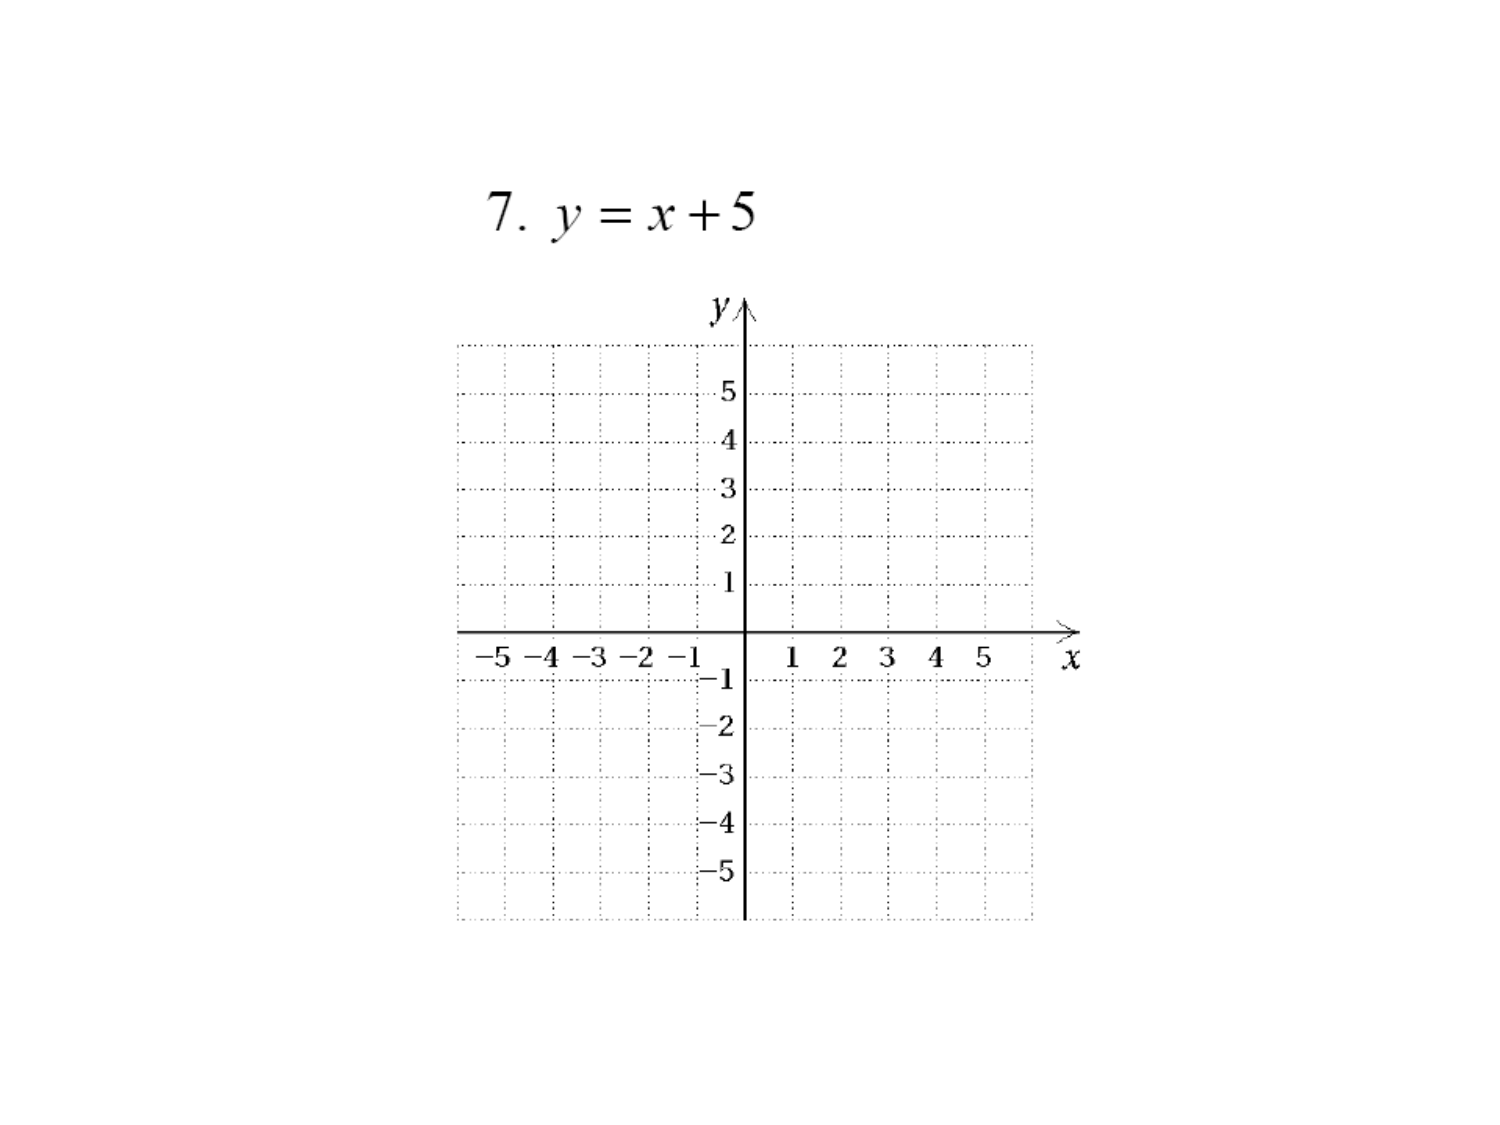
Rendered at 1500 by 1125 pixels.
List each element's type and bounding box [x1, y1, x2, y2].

picture [398, 162, 1102, 963]
